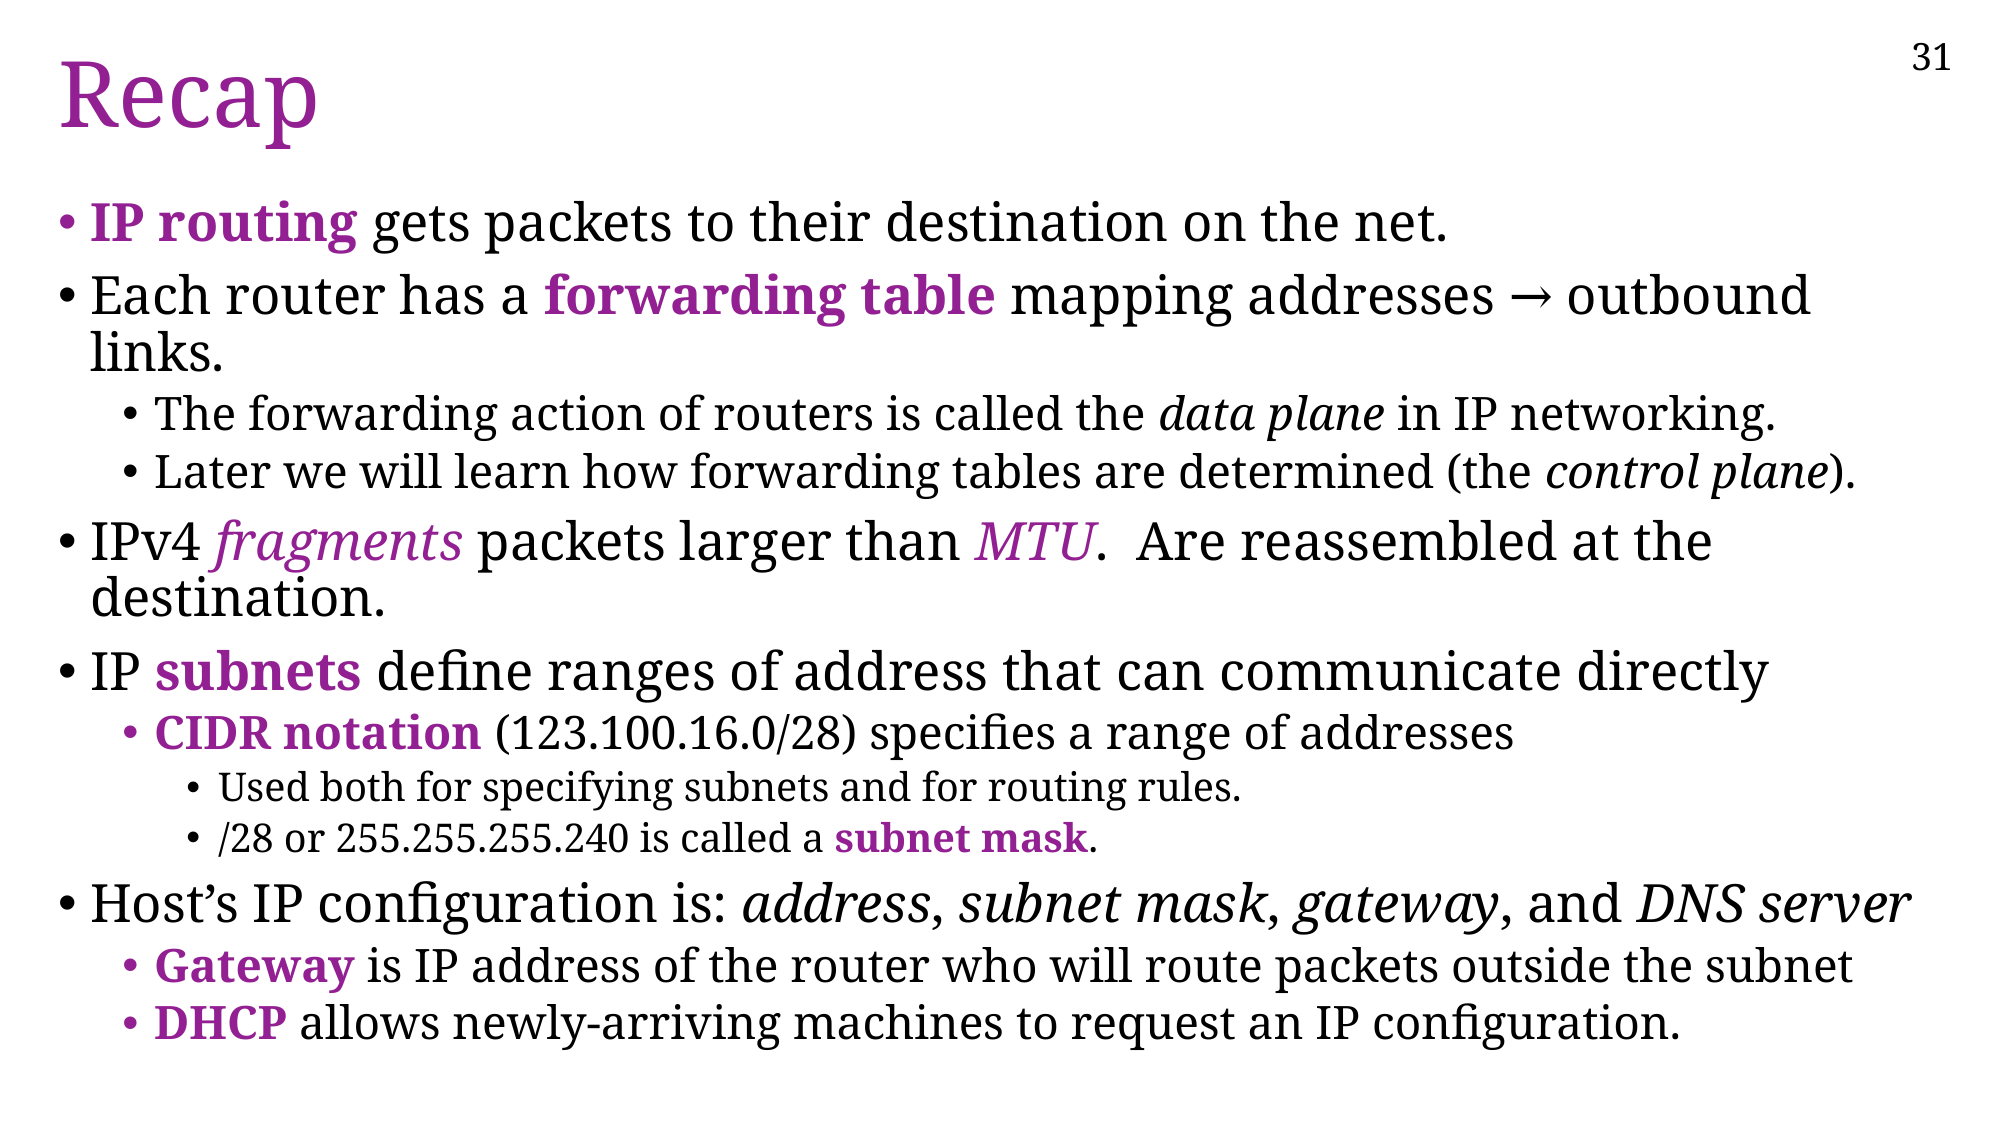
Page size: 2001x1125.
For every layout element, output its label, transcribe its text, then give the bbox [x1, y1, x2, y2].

list IP routing gets packets to their destination on the net. Each router has a forwarding table mapping addresses → outbound links. The forwarding action of routers is called the data plane in IP networking. Later we will learn how forwarding tables are determined (the control plane). IPv4 fragments packets larger than MTU. Are reassembled at the destination. IP subnets define ranges of address that can communicate directly CIDR notation (123.100.16.0/28) specifies a range of addresses Used both for specifying subnets and for routing rules. /28 or 255.255.255.240 is called a subnet mask. Host’s IP configuration is: address, subnet mask, gateway, and DNS server Gateway is IP address of the router who will route packets outside the subnet DHCP allows newly-arriving machines to request an IP configuration. [43, 188, 1953, 1106]
title Recap [43, 25, 1953, 171]
